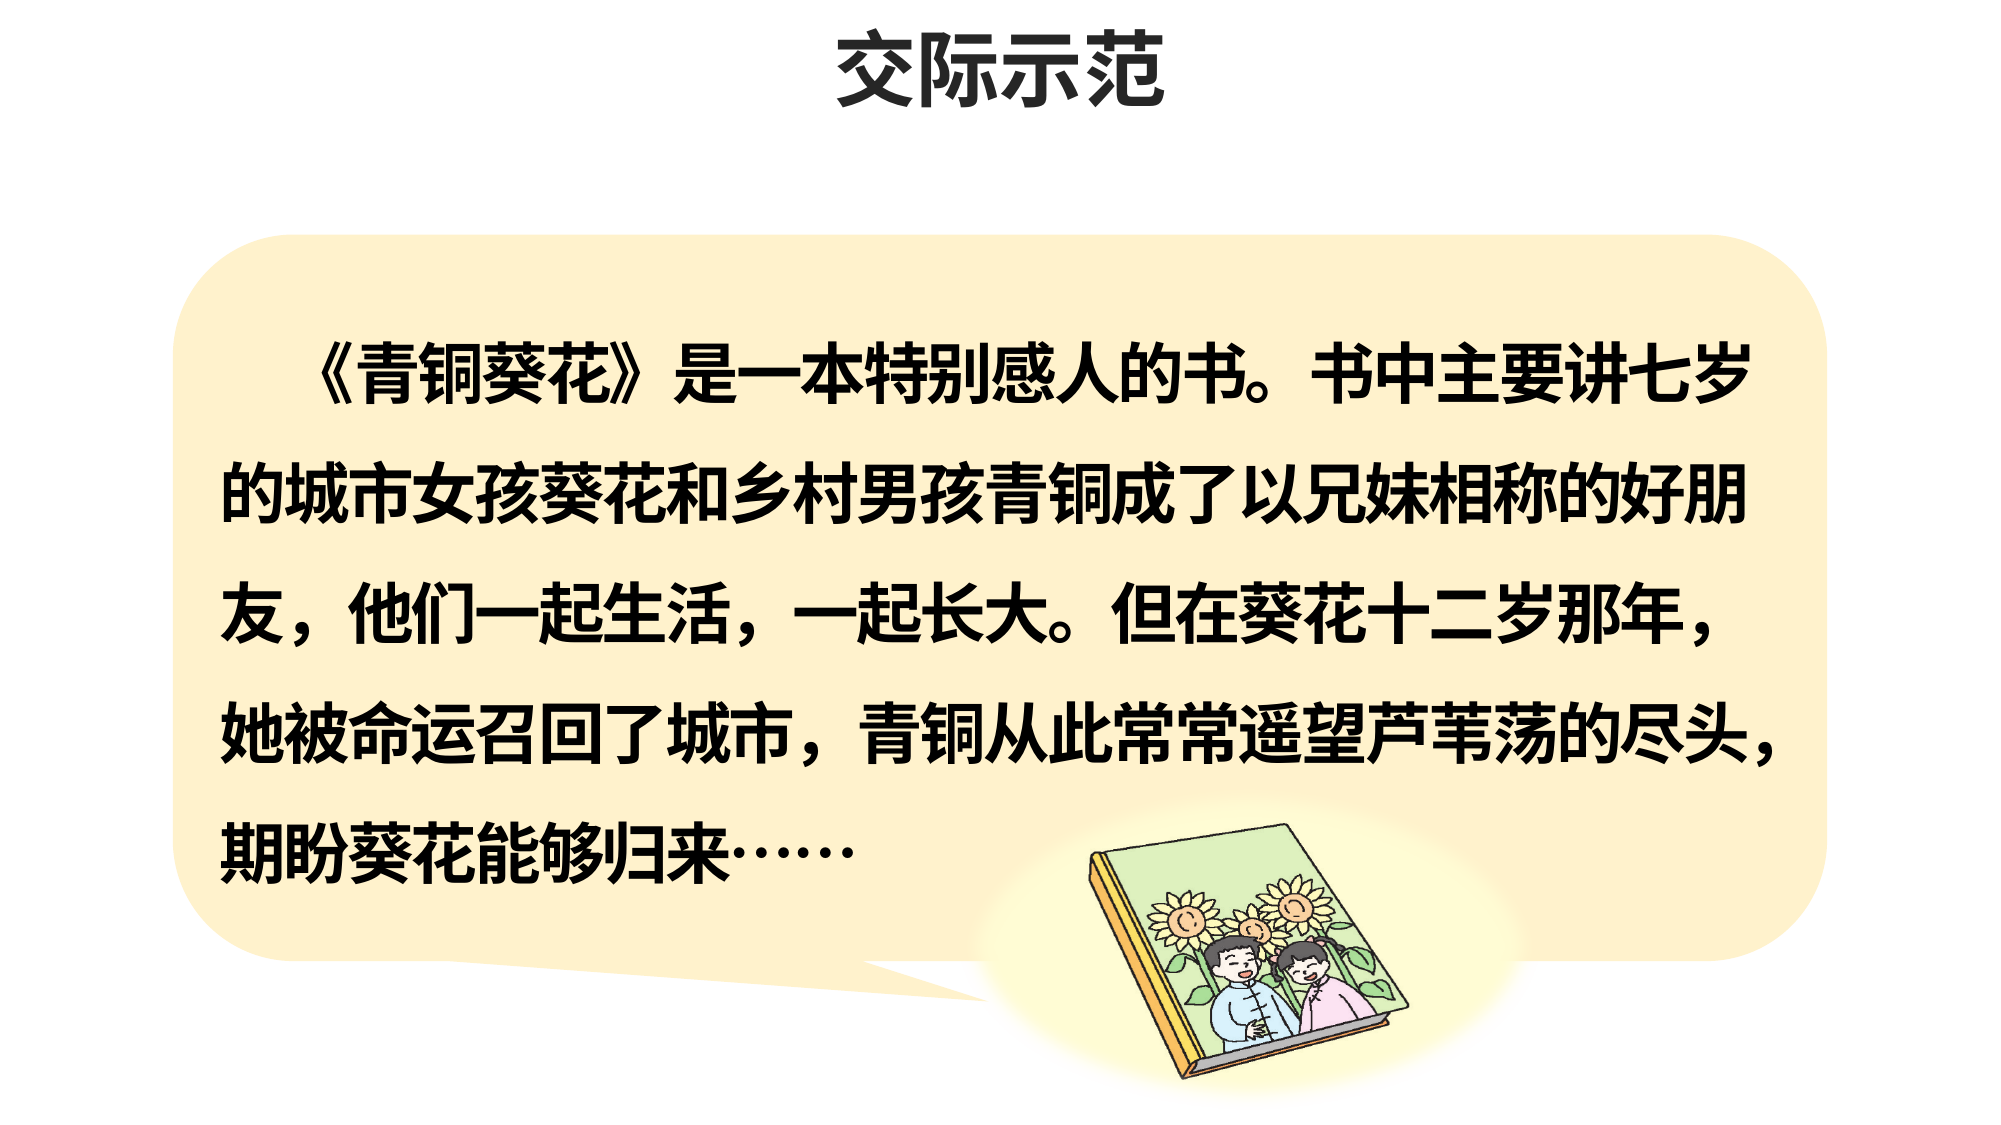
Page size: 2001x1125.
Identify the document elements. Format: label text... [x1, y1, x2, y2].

text_box 《青铜葵花》是一本特别感人的书。书中主要讲七岁的城市女孩葵花和乡村男孩青铜成了以兄妹相称的好朋友，他们一起生活，一起长大。但在葵花十二岁那年，她被命运召回了城市，青铜从此常常遥望芦苇荡的尽头，期盼葵花能够归来…… [172, 234, 1828, 1000]
picture [956, 781, 1543, 1111]
title 交际示范 [137, 0, 1863, 136]
